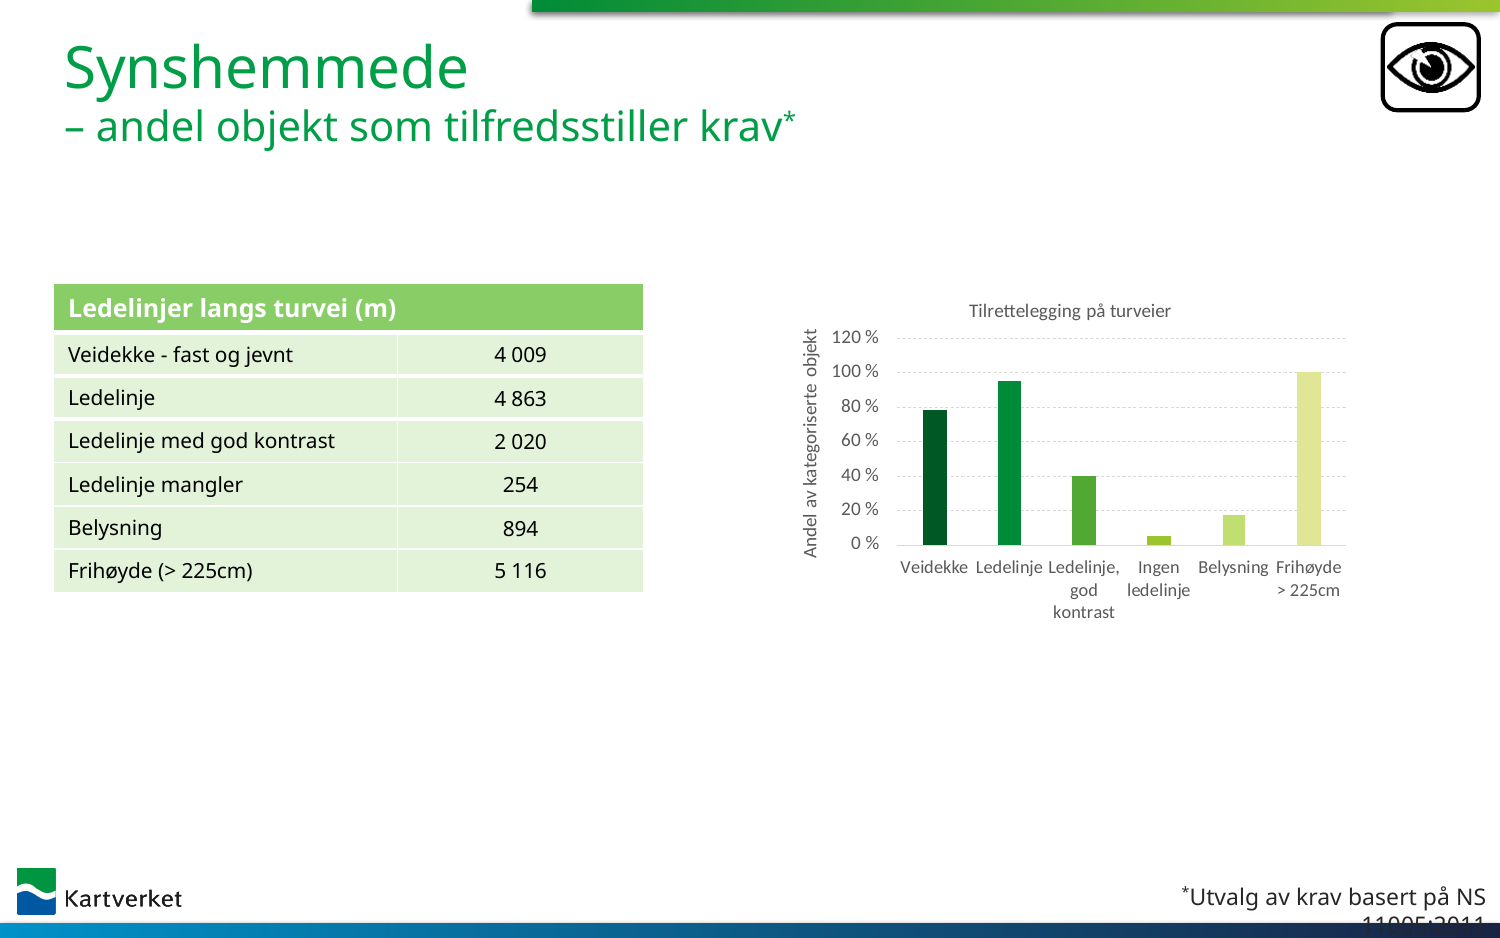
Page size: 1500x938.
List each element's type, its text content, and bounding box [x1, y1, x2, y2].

table_cell 894 [398, 507, 643, 548]
table_cell 5 116 [398, 550, 643, 592]
table_cell Ledelinje med god kontrast [54, 421, 397, 462]
table_cell 2 020 [398, 421, 643, 462]
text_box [1382, 24, 1480, 111]
picture [791, 291, 1349, 630]
text_box Synshemmede – andel objekt som tilfredsstiller krav* [49, 24, 1431, 158]
table_cell Veidekke - fast og jevnt [54, 335, 397, 374]
table_cell Ledelinje [54, 378, 397, 417]
text_box *Utvalg av krav basert på NS 11005:2011 [1068, 873, 1500, 938]
table_header Ledelinjer langs turvei (m) [54, 284, 643, 330]
table_cell Ledelinje mangler [54, 463, 397, 505]
table_cell 4 863 [398, 378, 643, 417]
table_cell 4 009 [398, 335, 643, 374]
table_cell 254 [398, 463, 643, 505]
table_cell Frihøyde (> 225cm) [54, 550, 397, 592]
table_cell Belysning [54, 507, 397, 548]
